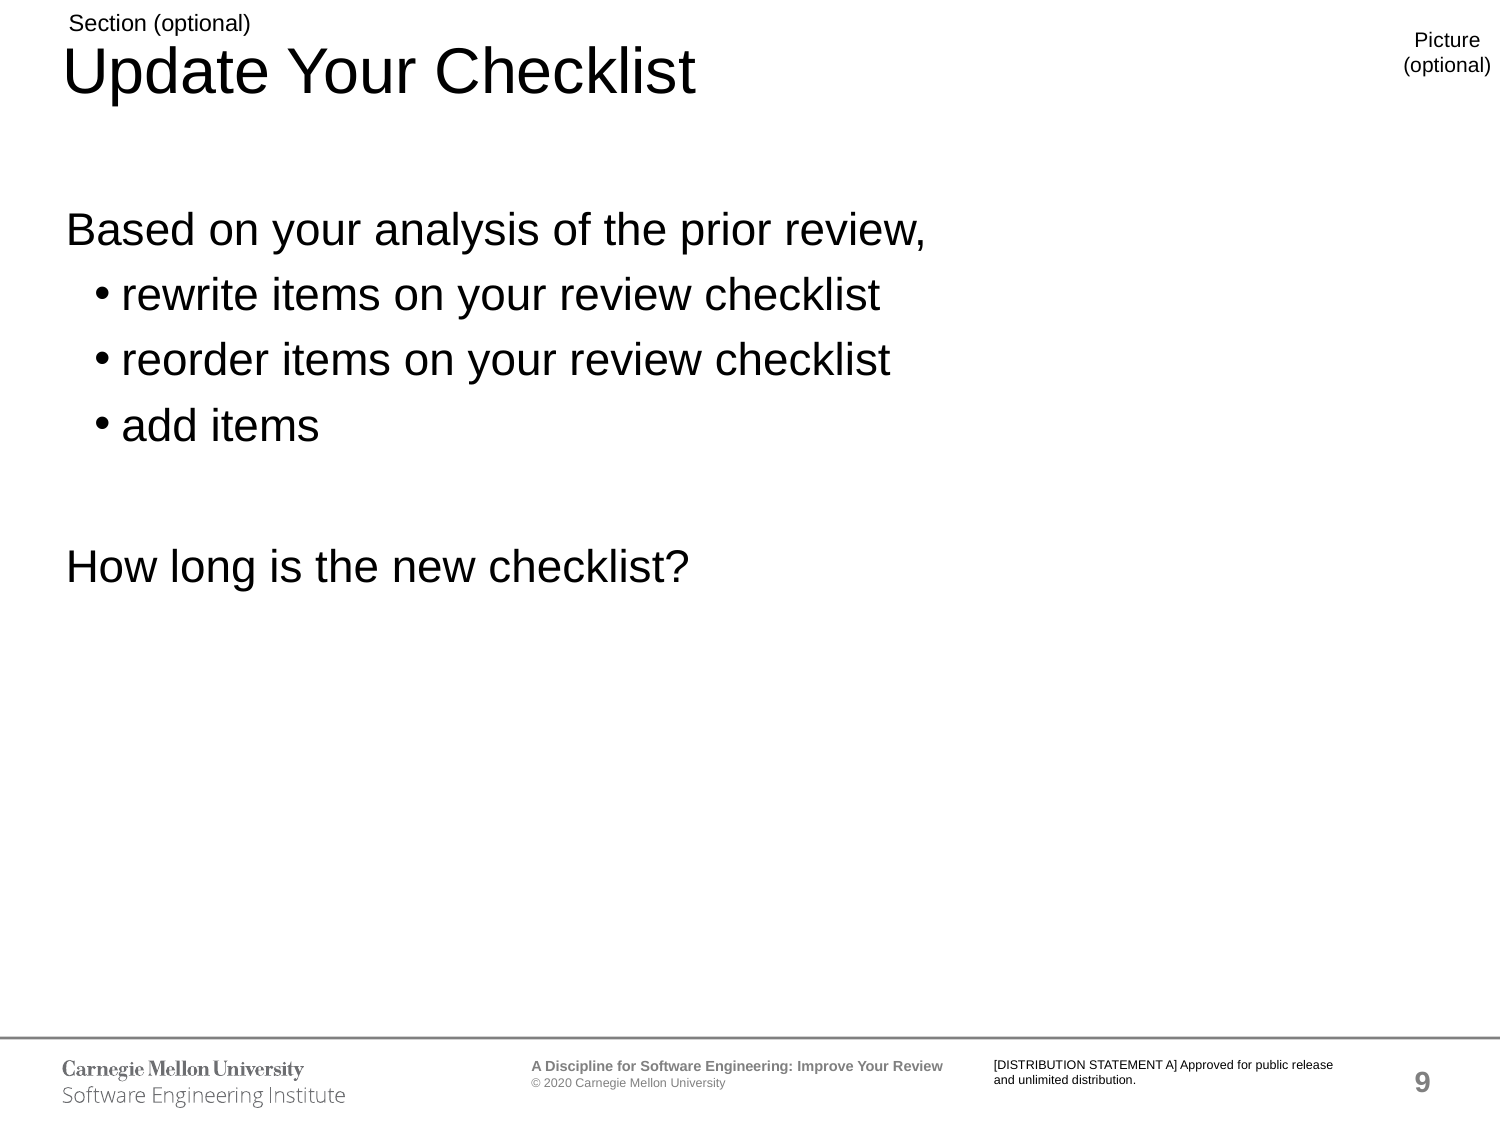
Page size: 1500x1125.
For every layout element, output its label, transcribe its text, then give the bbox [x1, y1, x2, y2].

title Update Your Checklist [62, 37, 1338, 182]
list Based on your analysis of the prior review, rewrite items on your review checklist reorder items on your review checklist add items How long is the new checklist? [65, 199, 1431, 1022]
